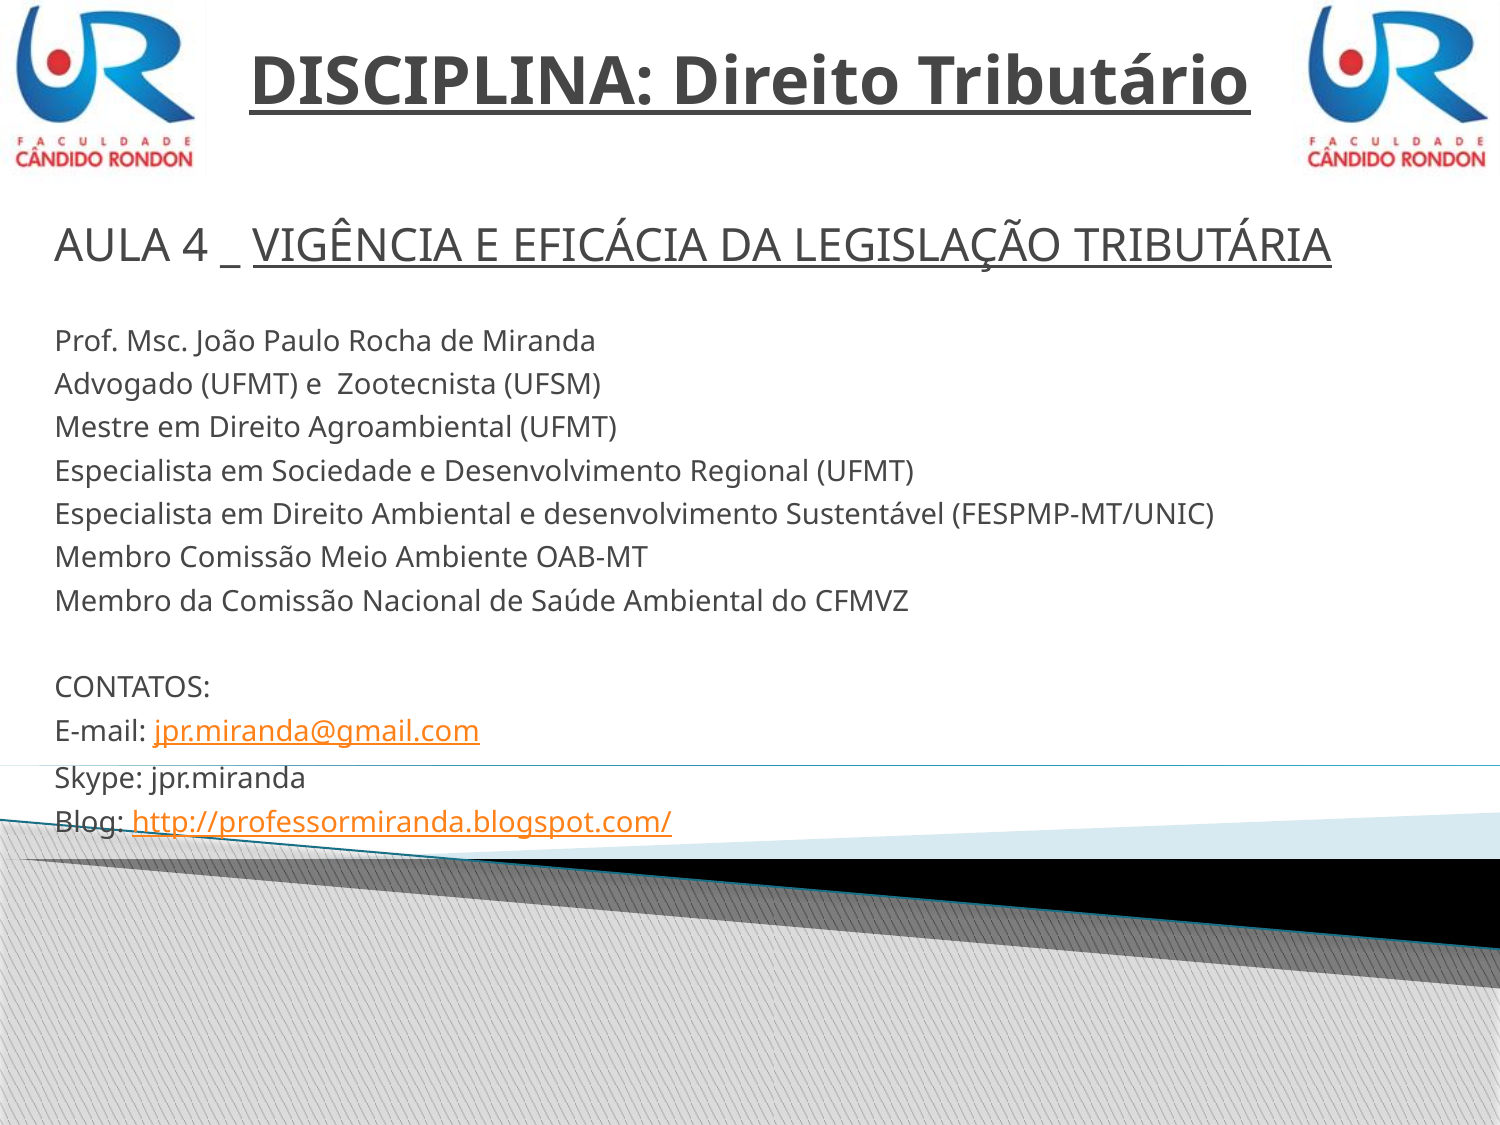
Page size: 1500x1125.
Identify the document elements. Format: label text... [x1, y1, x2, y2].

subtitle AULA 4 _ VIGÊNCIA E EFICÁCIA DA LEGISLAÇÃO TRIBUTÁRIA Prof. Msc. João Paulo Rocha de Miranda Advogado (UFMT) e Zootecnista (UFSM) Mestre em Direito Agroambiental (UFMT) Especialista em Sociedade e Desenvolvimento Regional (UFMT) Especialista em Direito Ambiental e desenvolvimento Sustentável (FESPMP-MT/UNIC) Membro Comissão Meio Ambiente OAB-MT Membro da Comissão Nacional de Saúde Ambiental do CFMVZ CONTATOS: E-mail: jpr.miranda@gmail.com Skype: jpr.miranda Blog: http://professormiranda.blogspot.com/ [46, 207, 1448, 868]
title DISCIPLINA: Direito Tributário [208, 0, 1292, 126]
picture [120, 868, 1500, 989]
picture [0, 0, 208, 183]
picture [1292, 0, 1500, 183]
